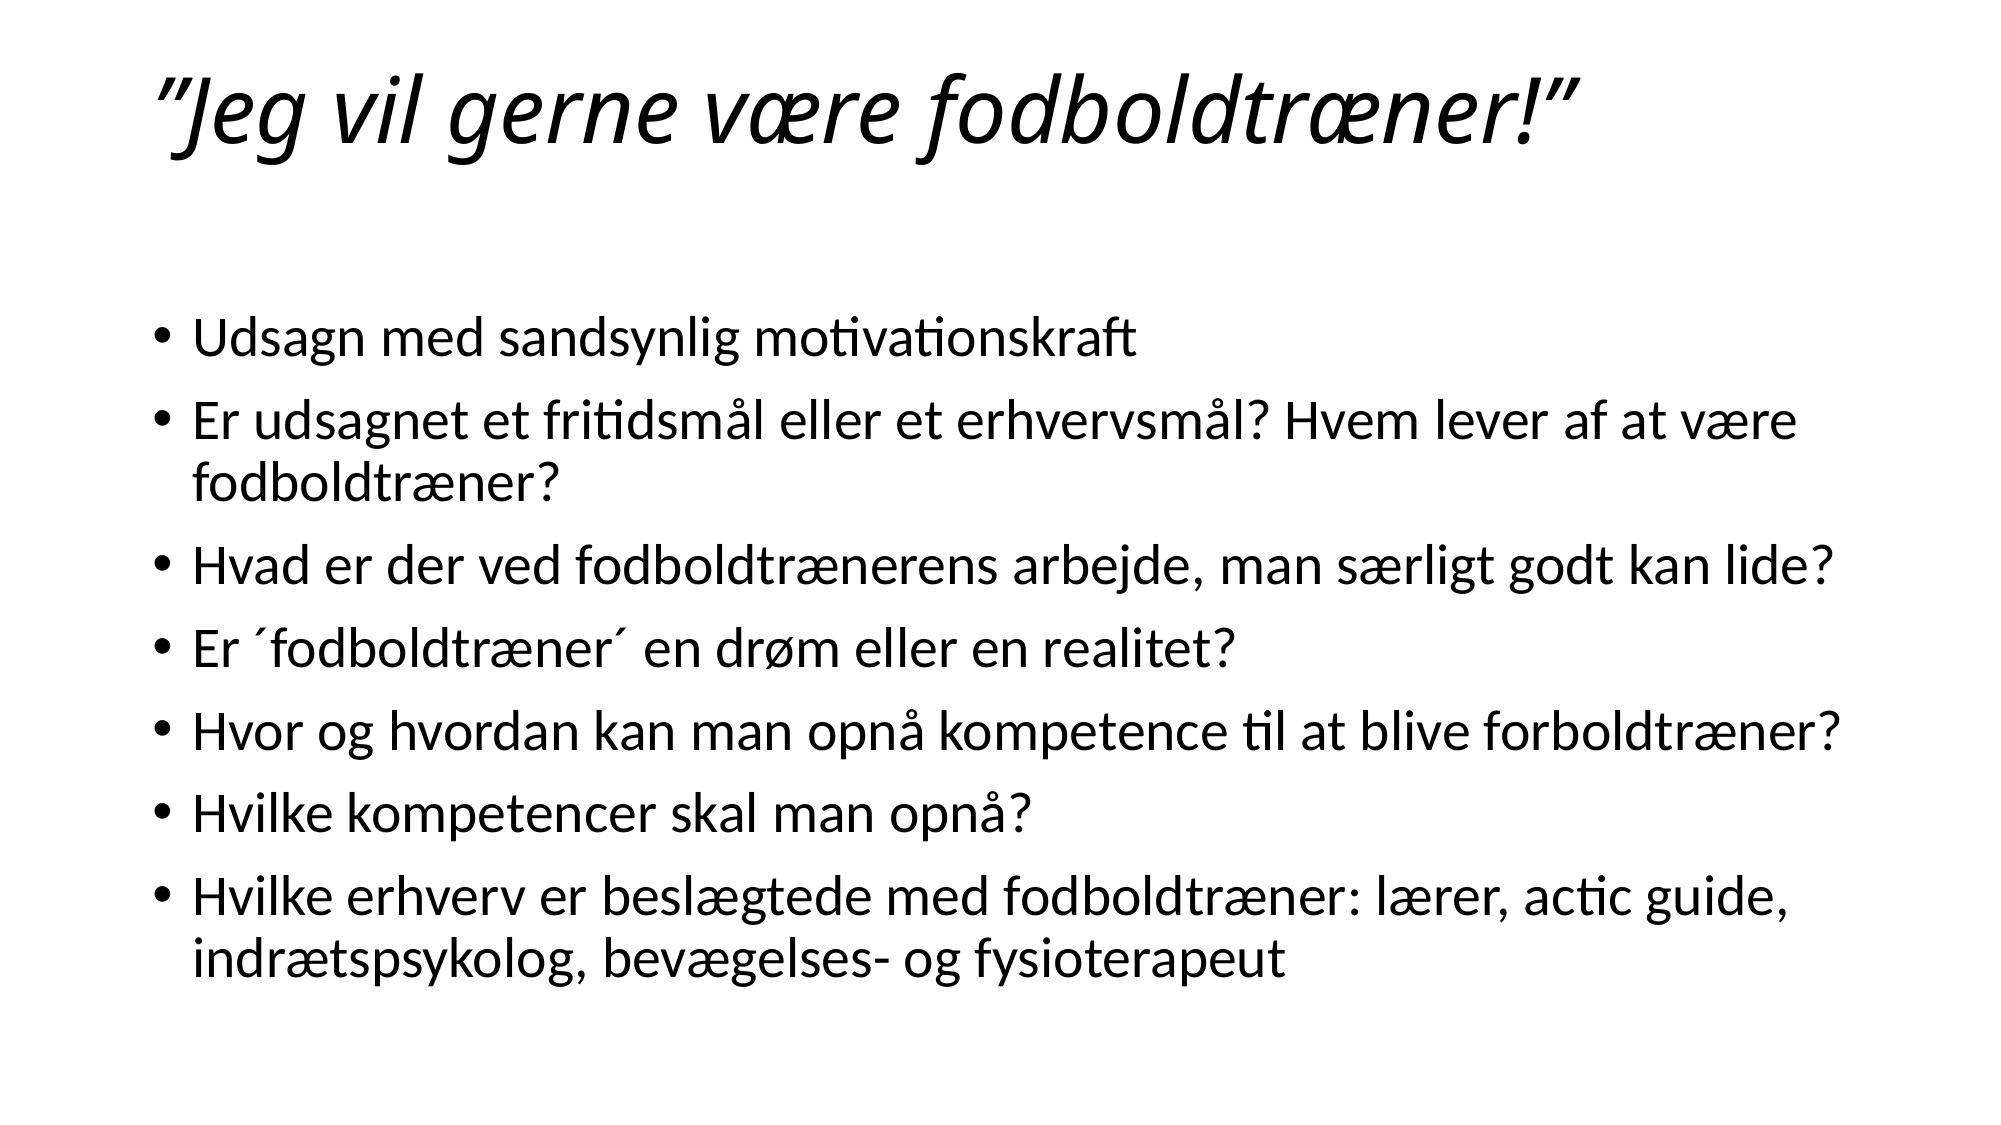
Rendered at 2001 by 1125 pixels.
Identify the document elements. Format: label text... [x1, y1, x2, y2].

title ”Jeg vil gerne være fodboldtræner!” [137, 59, 1863, 278]
list Udsagn med sandsynlig motivationskraft Er udsagnet et fritidsmål eller et erhvervsmål? Hvem lever af at være fodboldtræner? Hvad er der ved fodboldtrænerens arbejde, man særligt godt kan lide? Er ´fodboldtræner´ en drøm eller en realitet? Hvor og hvordan kan man opnå kompetence til at blive forboldtræner? Hvilke kompetencer skal man opnå? Hvilke erhverv er beslægtede med fodboldtræner: lærer, actic guide, indrætspsykolog, bevægelses- og fysioterapeut [137, 299, 1863, 1014]
